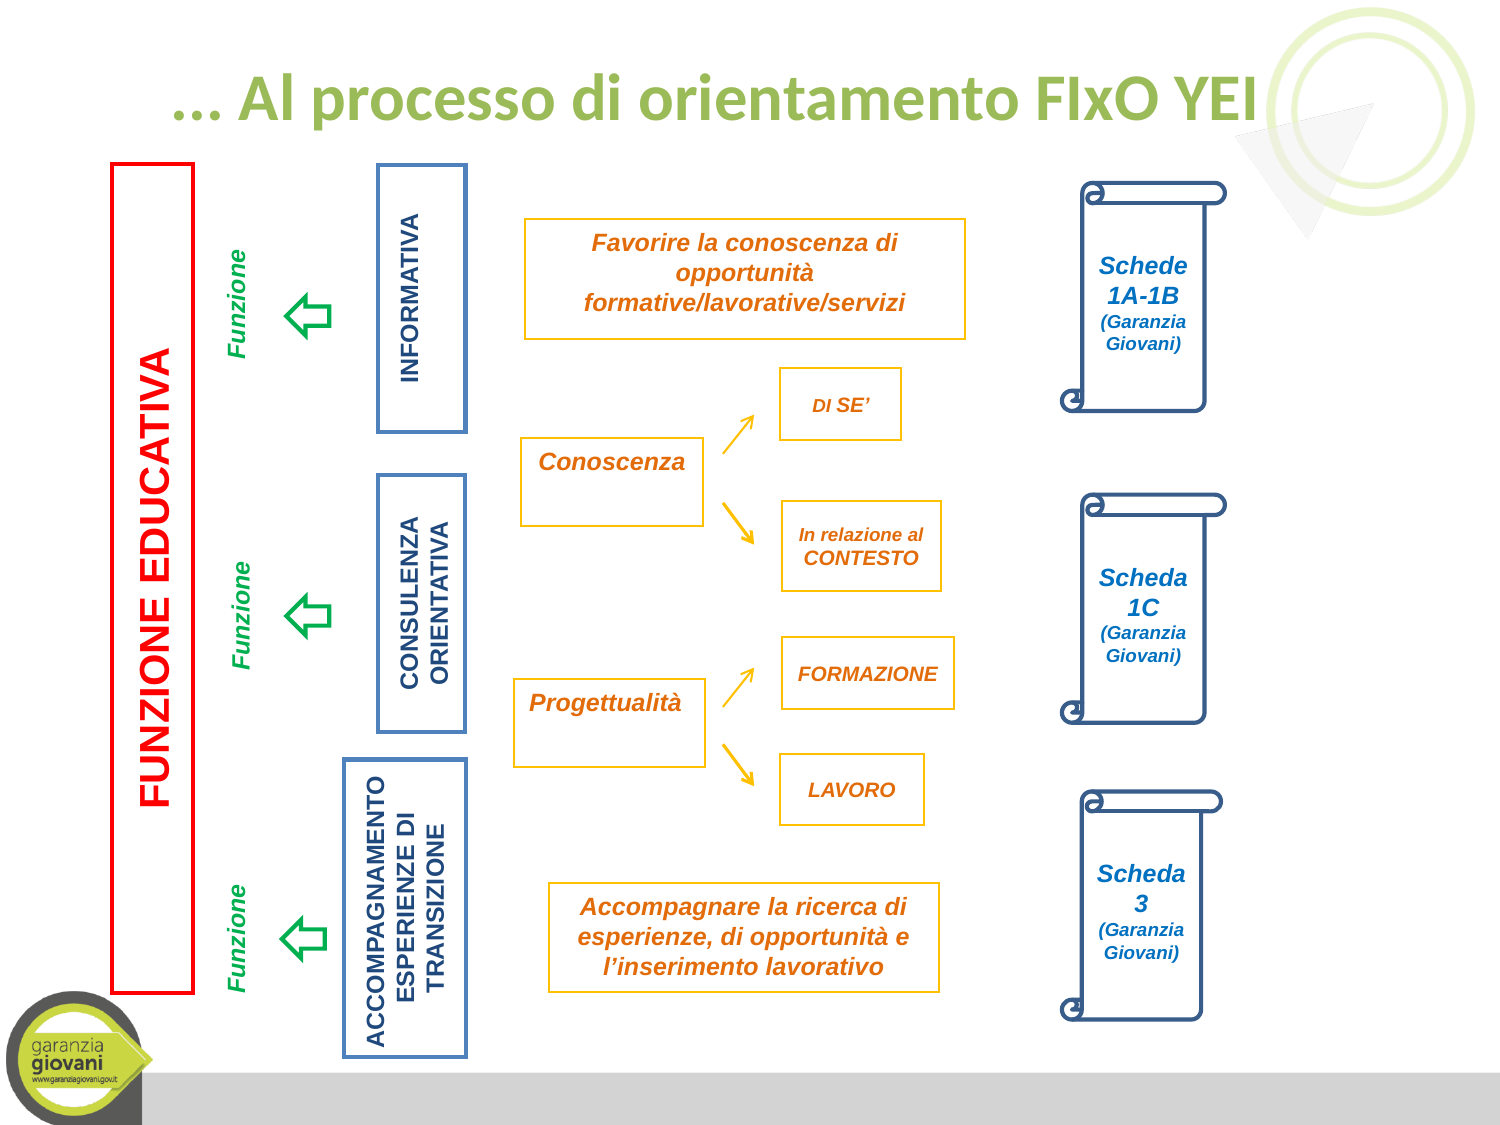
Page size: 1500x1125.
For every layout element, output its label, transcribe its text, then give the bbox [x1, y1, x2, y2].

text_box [513, 367, 955, 826]
text_box Favorire la conoscenza di opportunità formative/lavorative/servizi [525, 219, 965, 340]
title ... Al processo di orientamento FIxO YEI [23, 24, 1423, 87]
title ... Al processo di orientamento FIxO YEI [23, 88, 1423, 163]
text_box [1061, 182, 1226, 1020]
picture [1234, 88, 1475, 240]
picture [0, 987, 1500, 1125]
text_box FUNZIONE EDUCATIVA [112, 163, 193, 994]
text_box Accompagnare la ricerca di esperienze, di opportunità e l’inserimento lavorativo [549, 883, 939, 992]
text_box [204, 164, 467, 1058]
picture [1234, 7, 1475, 87]
